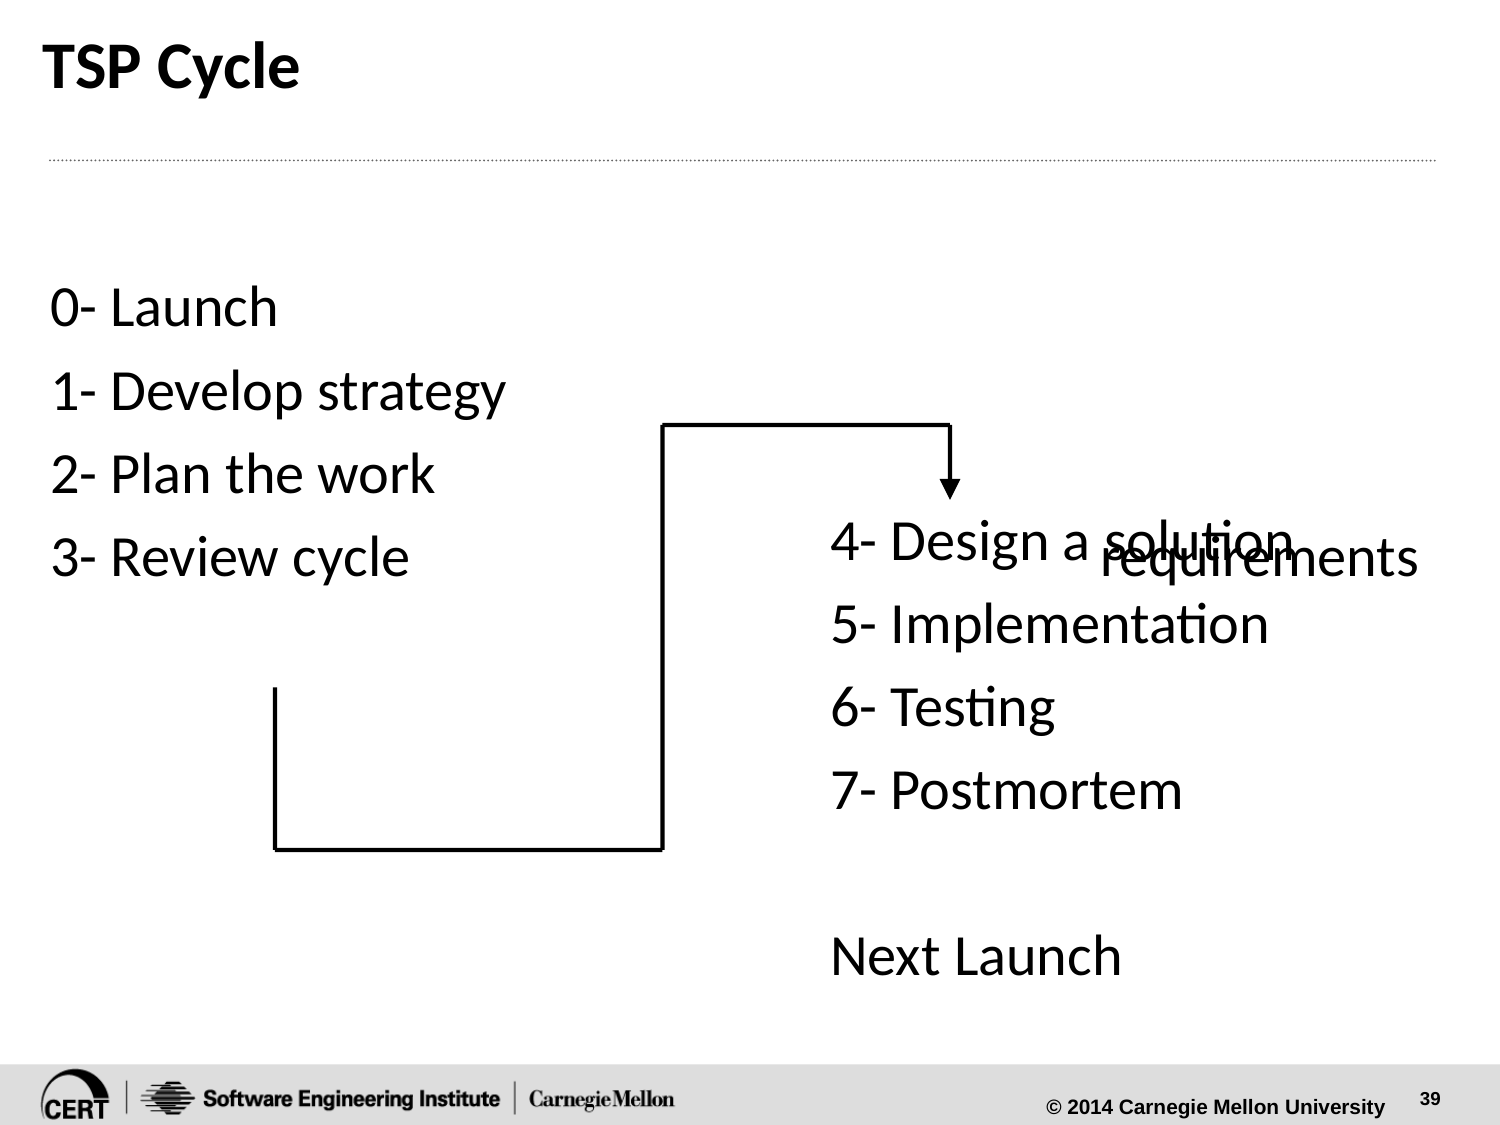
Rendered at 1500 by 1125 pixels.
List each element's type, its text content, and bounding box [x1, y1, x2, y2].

list 0- Launch 1- Develop strategy 2- Plan the work 3- Review cycle requirements [49, 187, 1438, 1001]
list 4- Design a solution 5- Implementation 6- Testing 7- Postmortem Next Launch [812, 337, 1500, 1063]
picture [24, 1065, 688, 1125]
text_box [939, 424, 961, 500]
title TSP Cycle [42, 37, 1434, 155]
